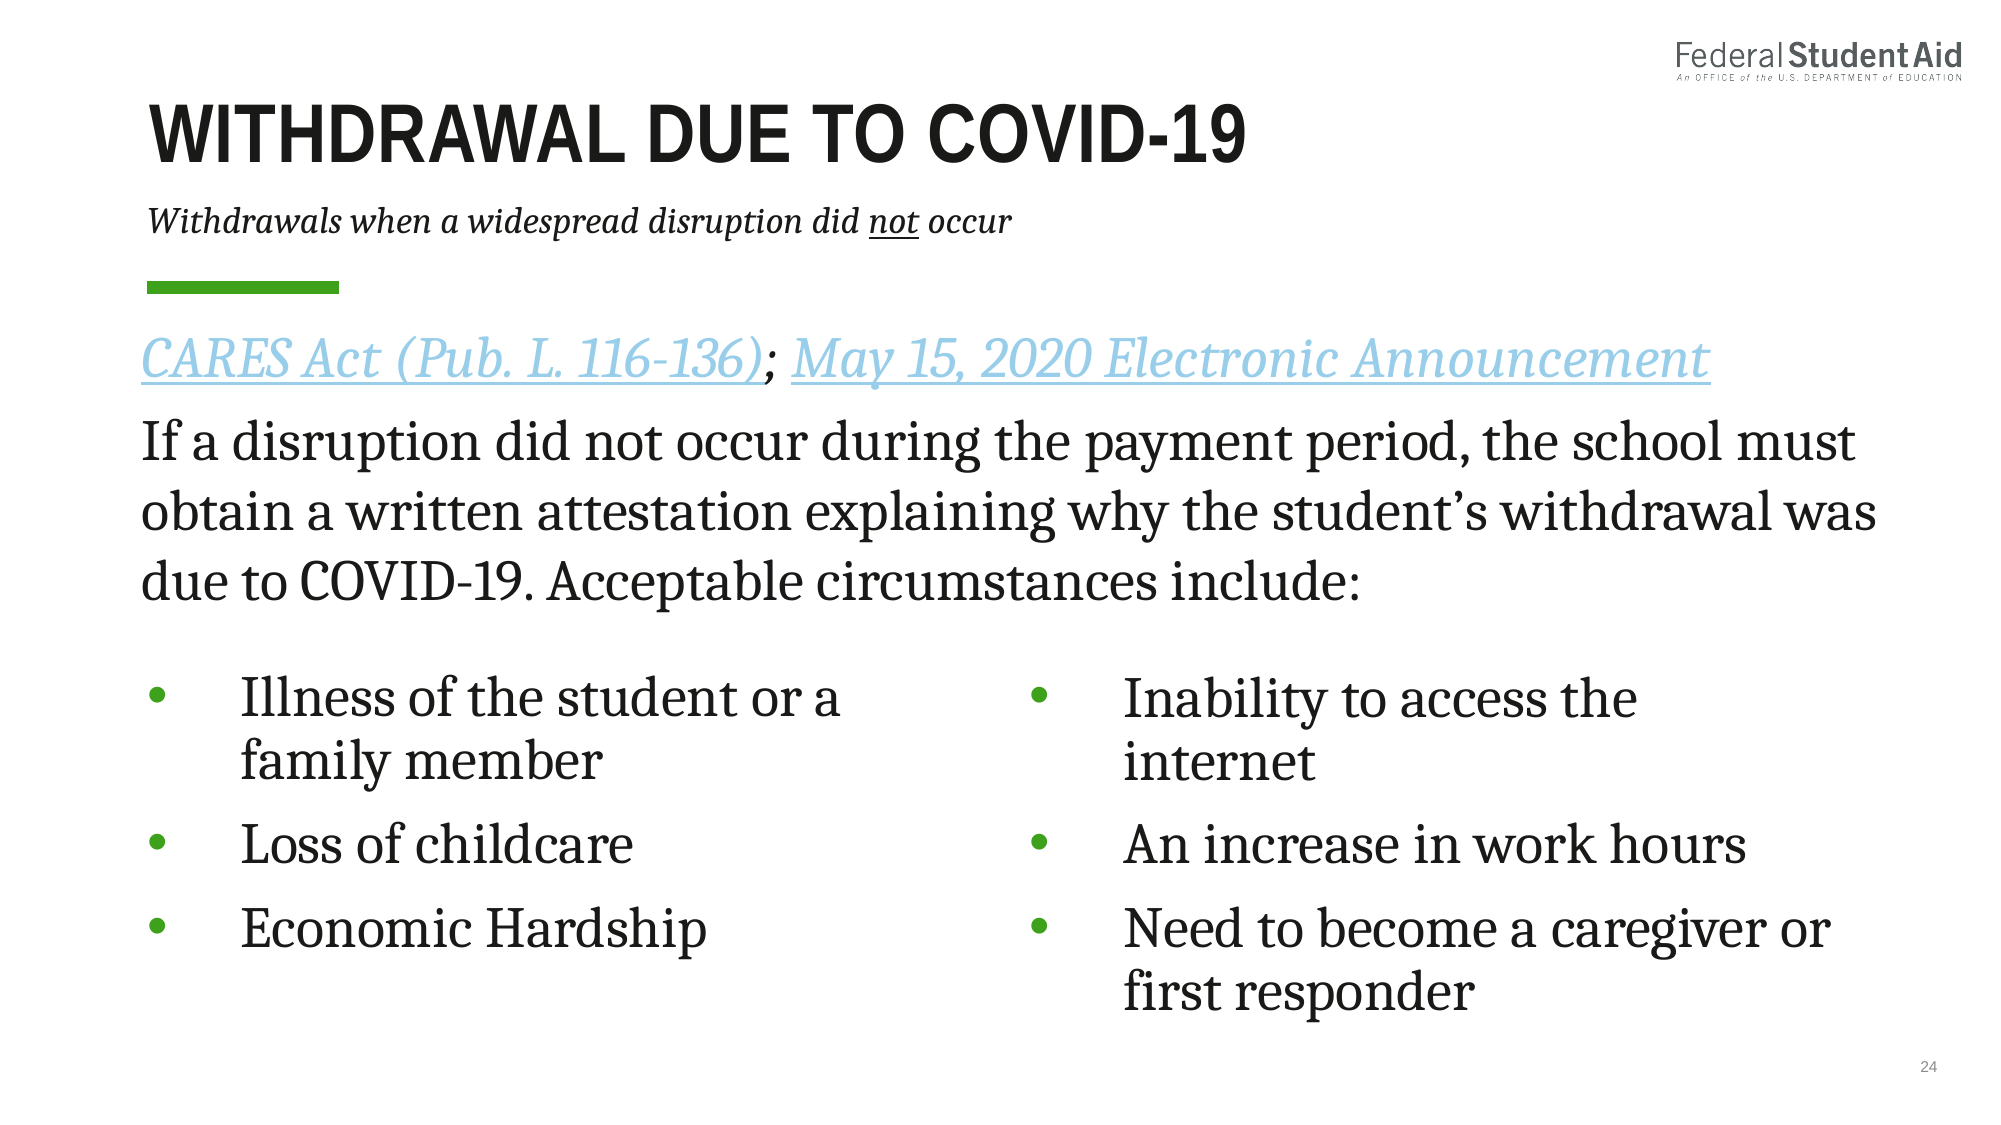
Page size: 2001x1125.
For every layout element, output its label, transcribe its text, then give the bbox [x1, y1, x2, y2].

picture [1651, 16, 1986, 106]
text_box Illness of the student or a family member Loss of childcare Economic Hardship [147, 666, 939, 766]
list Inability to access the internet An increase in work hours Need to become a caregiver or first responder [1029, 666, 1842, 766]
list Withdrawals when a widespread disruption did not occur [147, 193, 1806, 252]
slide_number 24 [1920, 1056, 1986, 1108]
text_box CARES Act (Pub. L. 116-136); May 15, 2020 Electronic Announcement If a disruption did not occur during the payment period, the school must obtain a written attestation explaining why the student’s withdrawal was due to COVID-19. Acceptable circumstances include: [126, 312, 1910, 620]
title Withdrawal due to covid-19 [149, 57, 1626, 189]
